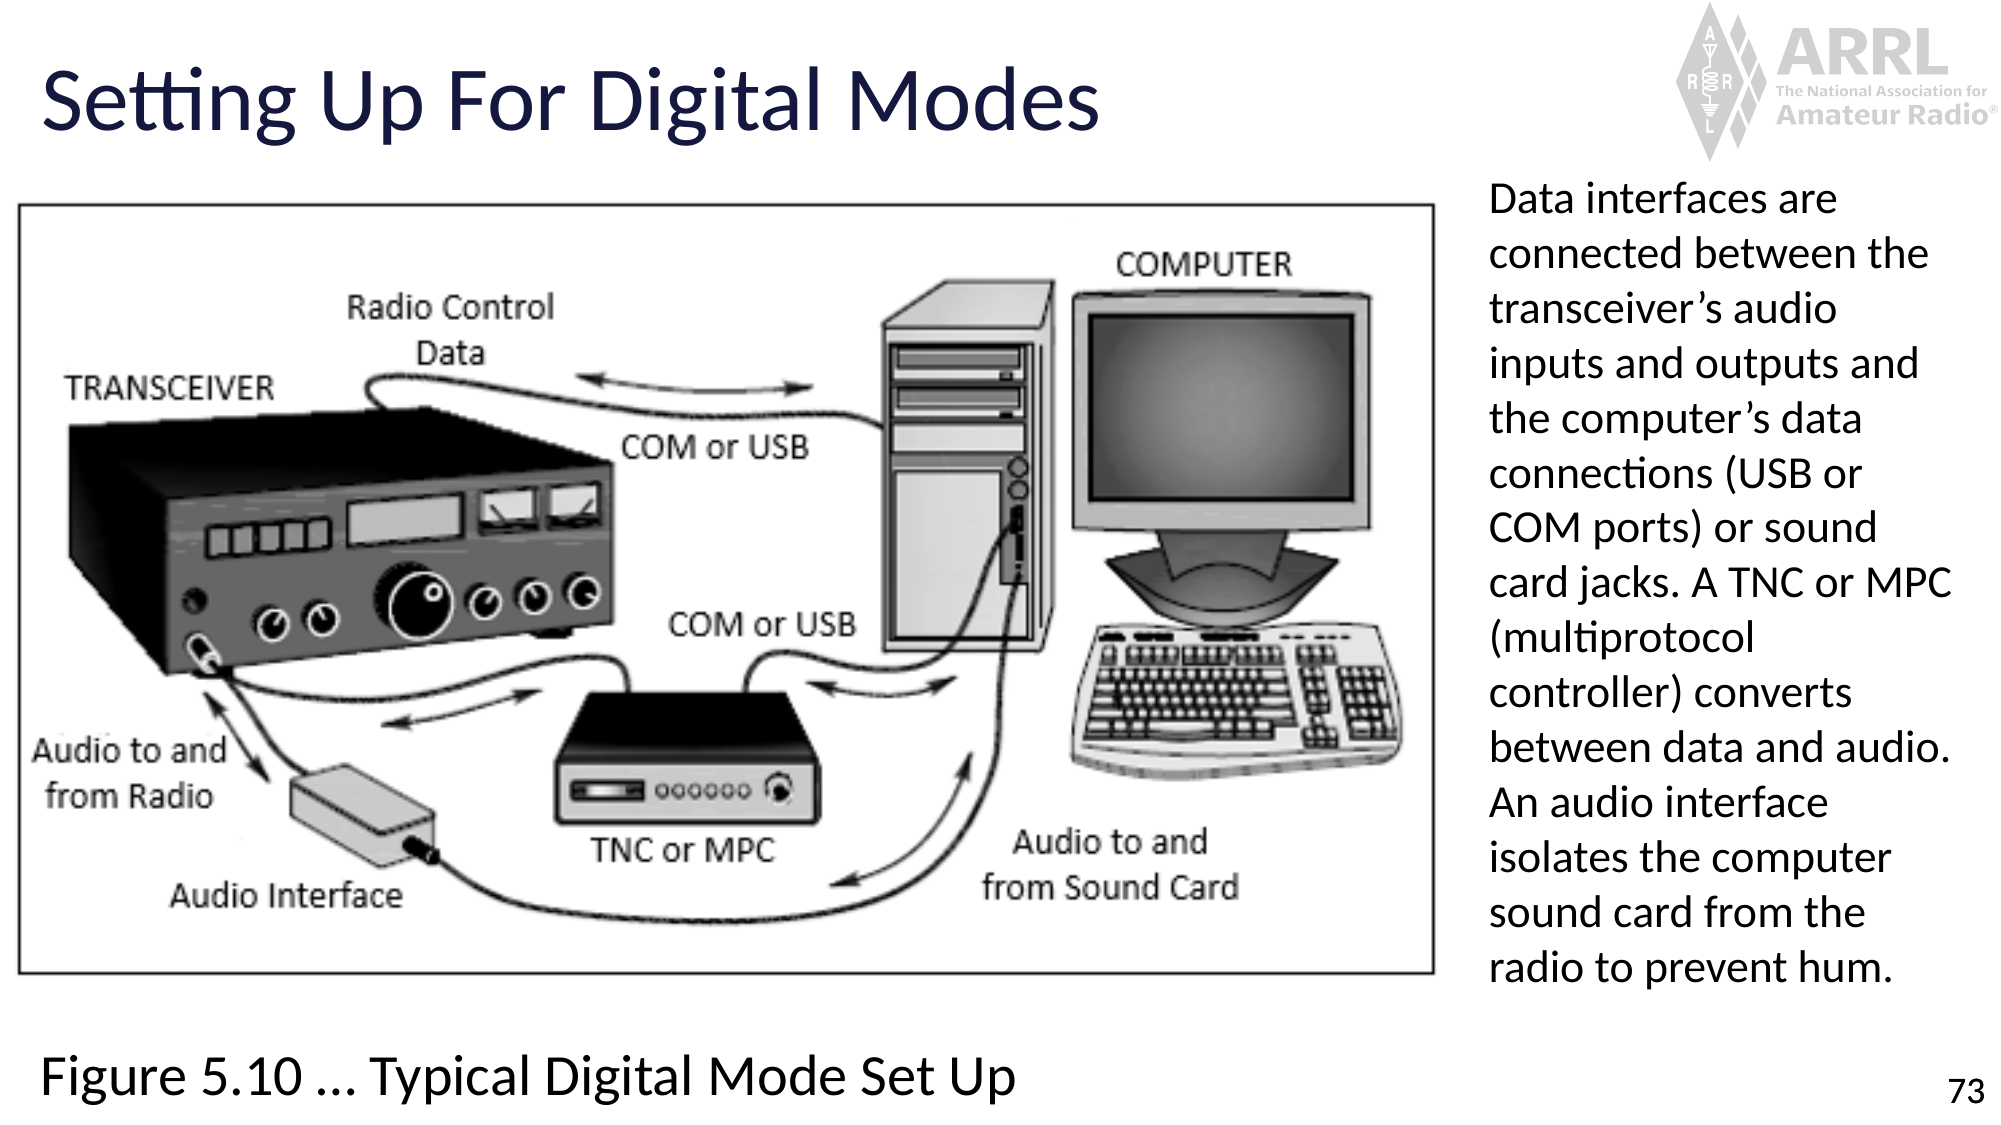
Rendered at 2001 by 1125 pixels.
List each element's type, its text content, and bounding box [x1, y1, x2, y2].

picture [0, 191, 1449, 990]
picture [1674, 0, 2000, 164]
text_box Figure 5.10 … Typical Digital Mode Set Up [25, 1029, 1097, 1115]
text_box Data interfaces are connected between the transceiver’s audio inputs and outputs and the computer’s data connections (USB or COM ports) or sound card jacks. A TNC or MPC (multiprotocol controller) converts between data and audio. An audio interface isolates the computer sound card from the radio to prevent hum. [1474, 159, 1974, 1000]
title Setting Up For Digital Modes [25, 11, 1751, 192]
